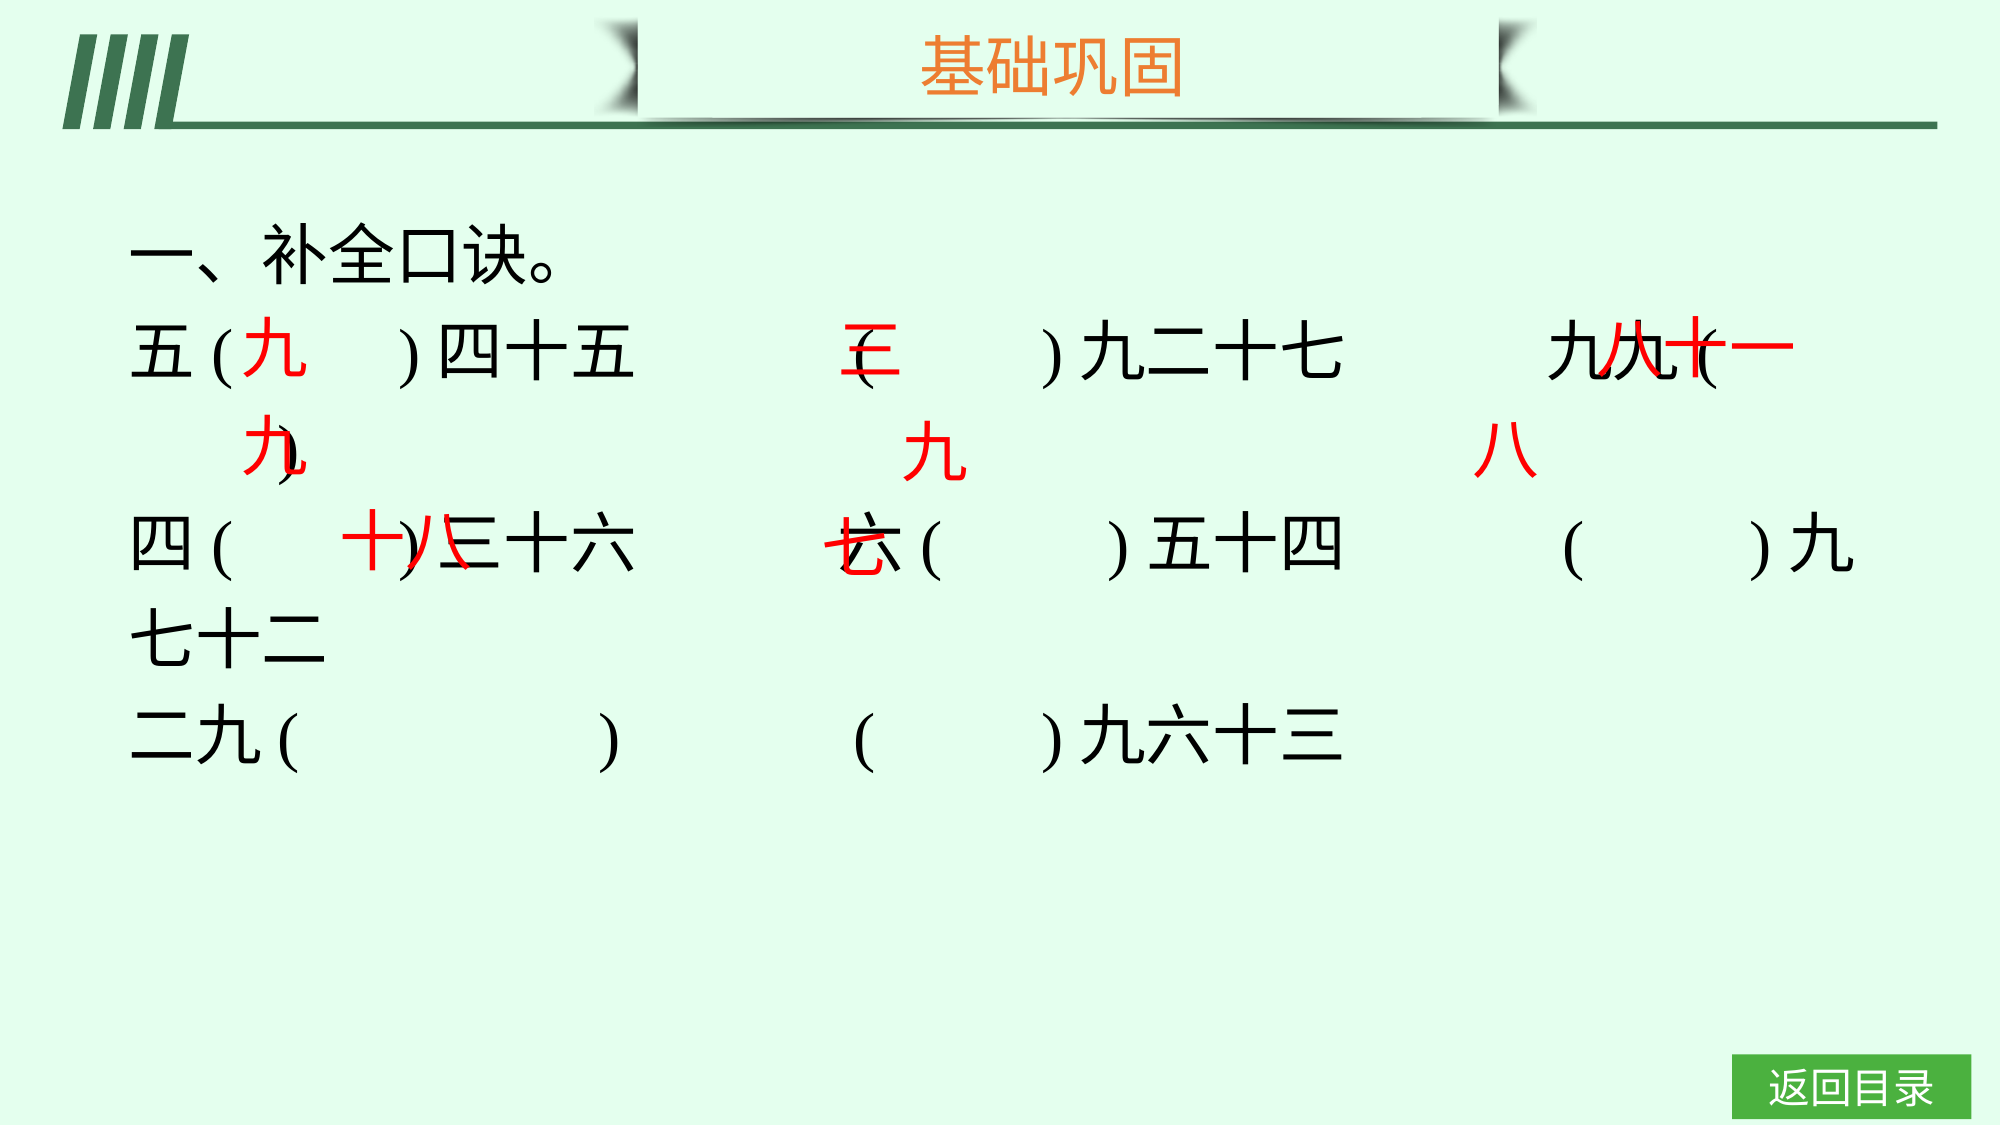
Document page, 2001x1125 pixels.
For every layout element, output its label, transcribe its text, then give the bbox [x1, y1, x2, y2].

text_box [594, 16, 1537, 127]
text_box 三 [822, 284, 920, 396]
text_box 十八 [324, 475, 488, 587]
text_box 九 [226, 282, 323, 380]
text_box 九 [886, 386, 983, 497]
text_box 七 [806, 482, 903, 594]
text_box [62, 34, 1938, 130]
text_box 九 [226, 380, 323, 492]
text_box 一、补全口诀。 五( )四十五 ( )九二十七 九九( ) 四( )三十六 六( )五十四 ( )九七十二 二九( ) ( )九六十三 [113, 189, 1887, 780]
text_box 八十一 [1581, 281, 1812, 393]
text_box 八 [1457, 383, 1555, 495]
